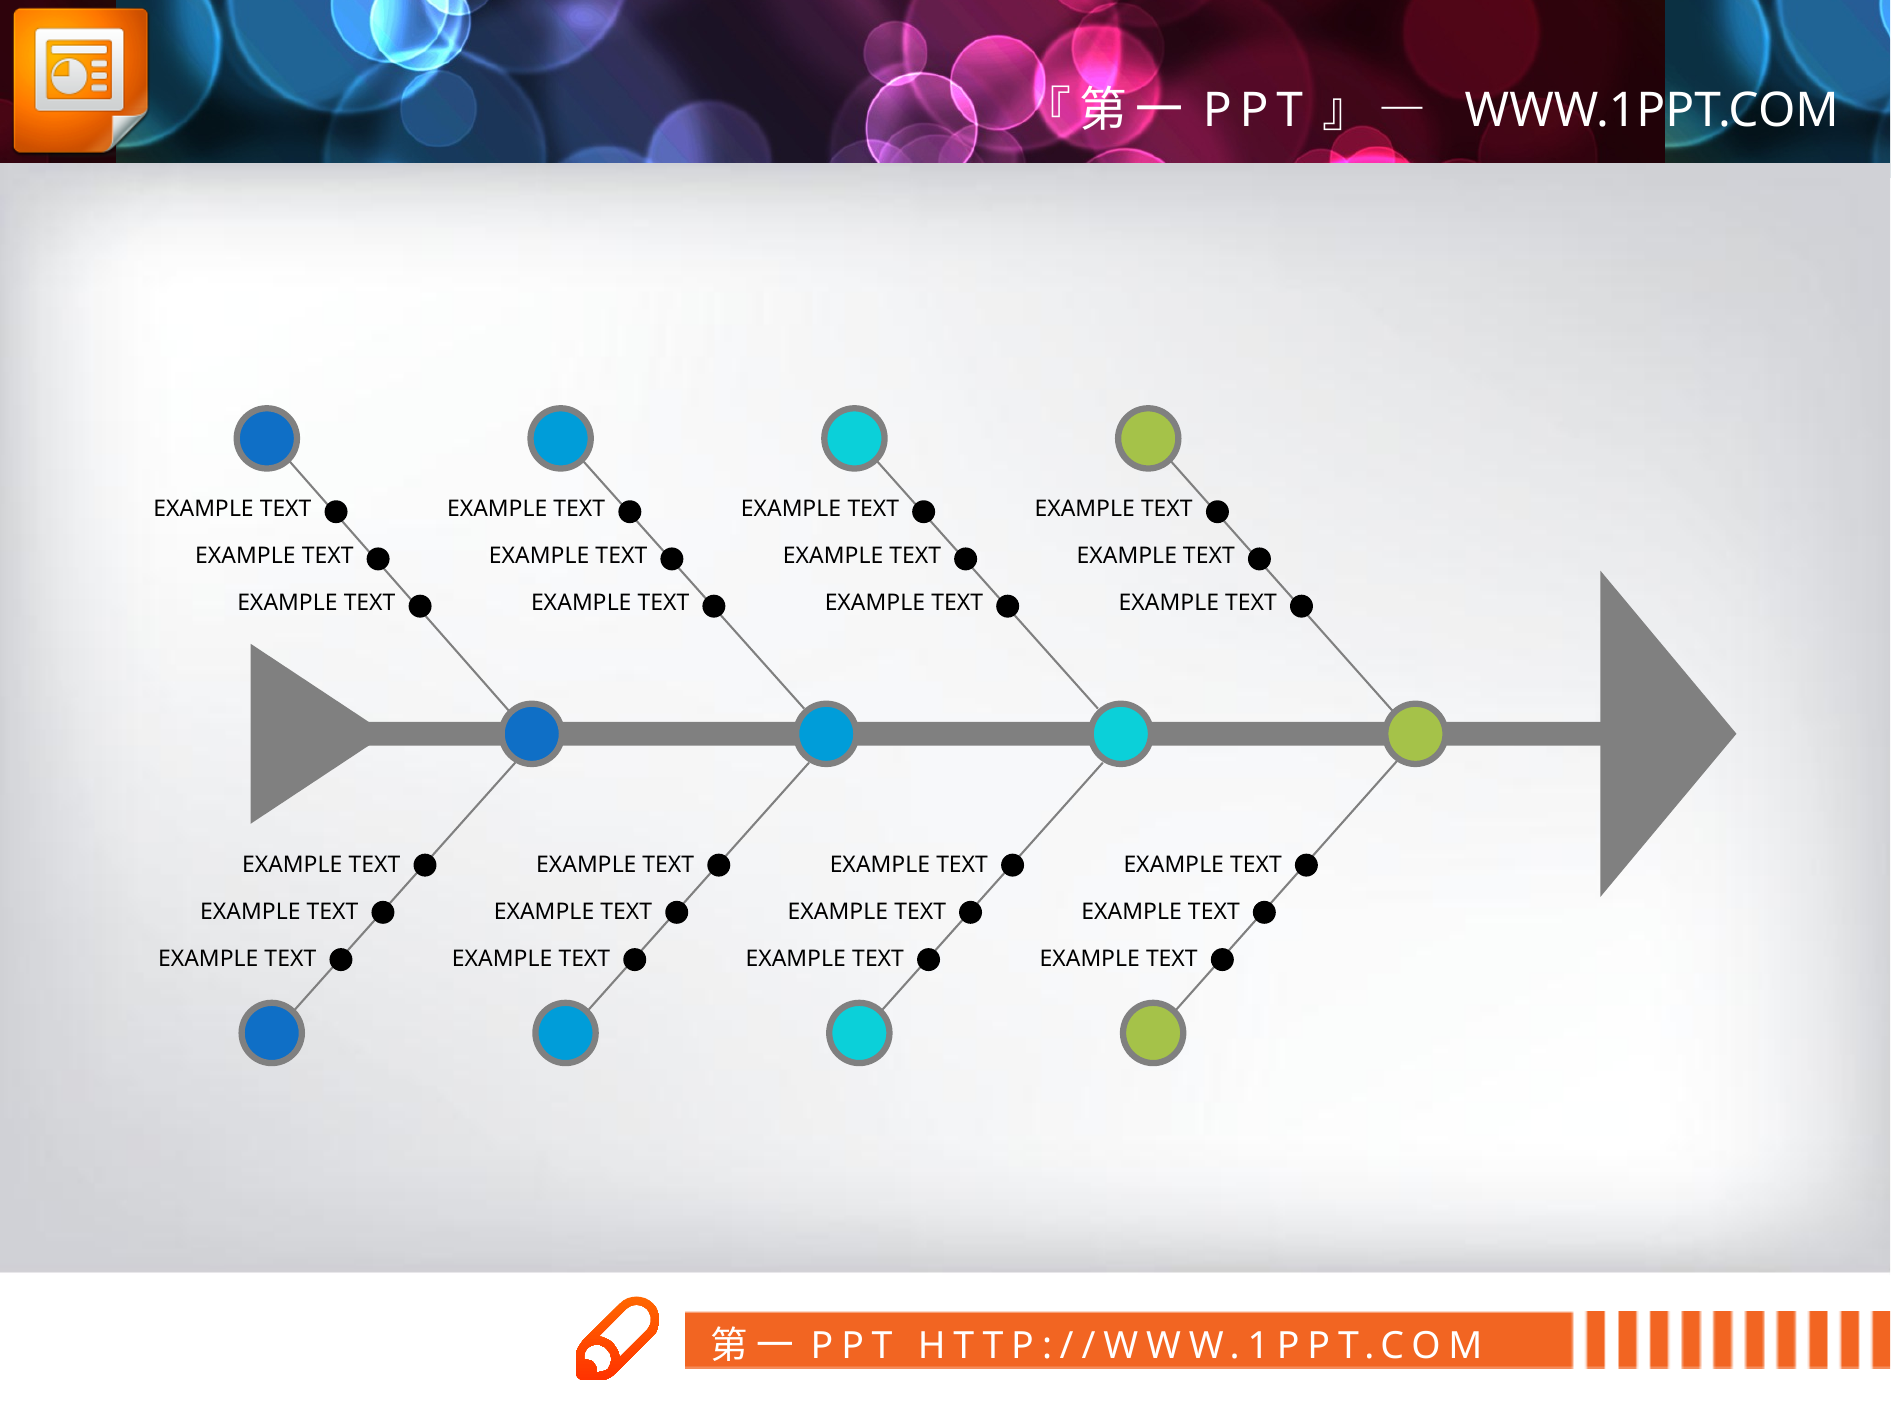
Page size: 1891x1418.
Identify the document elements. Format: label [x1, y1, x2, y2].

text_box [560, 721, 798, 746]
text_box [241, 1002, 302, 1064]
text_box [811, 580, 1020, 624]
text_box [875, 459, 1099, 709]
text_box [501, 703, 562, 764]
text_box [1063, 533, 1272, 577]
text_box [223, 580, 432, 624]
text_box [480, 888, 689, 933]
text_box [816, 841, 1025, 886]
text_box [438, 936, 647, 980]
text_box [727, 485, 936, 530]
text_box [586, 762, 810, 1012]
text_box [1174, 758, 1400, 1012]
text_box [732, 936, 941, 980]
text_box [1600, 570, 1737, 897]
text_box [1068, 888, 1277, 933]
text_box [1444, 721, 1600, 746]
text_box [1026, 936, 1234, 980]
text_box [287, 459, 511, 709]
text_box [1169, 459, 1395, 713]
text_box [433, 485, 642, 530]
text_box [181, 533, 390, 577]
text_box [530, 408, 591, 469]
text_box [880, 762, 1104, 1012]
text_box [1105, 580, 1314, 624]
text_box [522, 841, 731, 886]
text_box [250, 643, 387, 824]
text_box [1110, 841, 1319, 886]
text_box [292, 762, 516, 1012]
text_box [854, 721, 1093, 746]
text_box [1385, 703, 1446, 764]
text_box [1122, 1002, 1184, 1064]
picture [0, 0, 1891, 1275]
text_box [228, 841, 437, 886]
text_box [236, 408, 297, 469]
text_box [581, 459, 805, 709]
text_box [1090, 703, 1151, 764]
text_box [369, 721, 504, 746]
text_box [1149, 721, 1387, 746]
text_box [517, 580, 726, 624]
text_box [475, 533, 684, 577]
text_box [774, 888, 983, 933]
text_box [535, 1002, 596, 1064]
text_box [824, 408, 885, 469]
text_box [144, 936, 353, 980]
text_box [829, 1002, 890, 1064]
text_box [186, 888, 395, 933]
text_box [1118, 408, 1179, 469]
text_box [1021, 485, 1230, 530]
text_box [139, 485, 348, 530]
text_box [796, 703, 857, 764]
picture [685, 1311, 1891, 1369]
text_box [769, 533, 978, 577]
